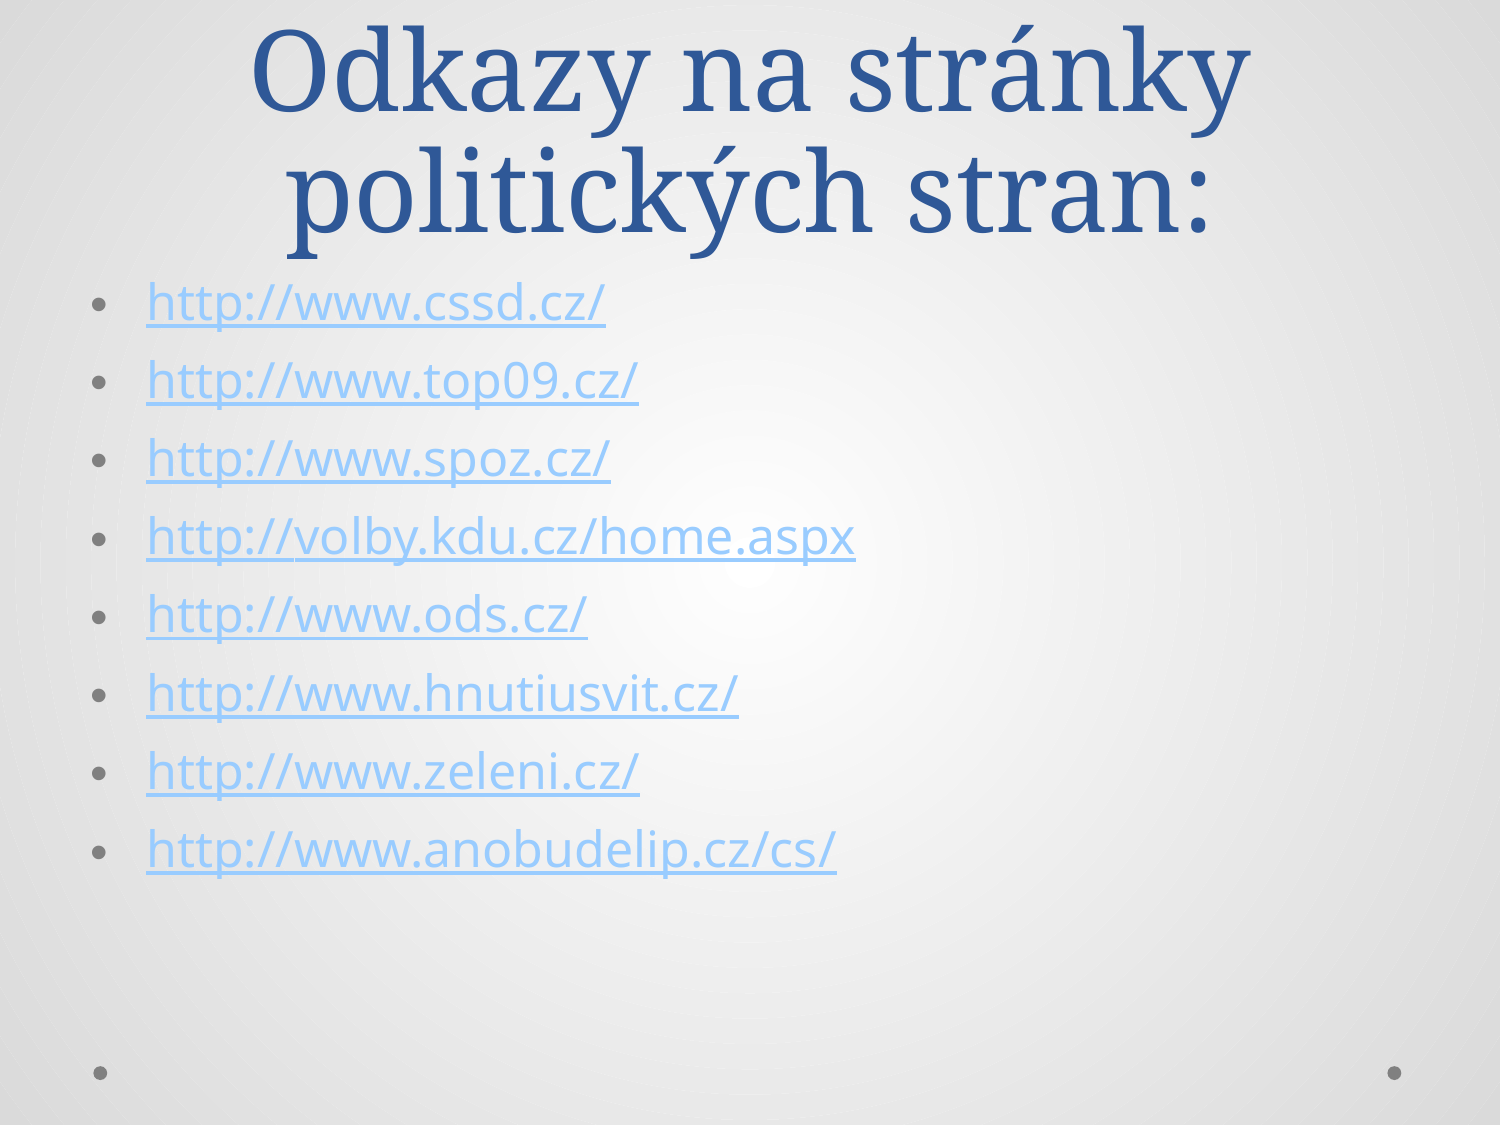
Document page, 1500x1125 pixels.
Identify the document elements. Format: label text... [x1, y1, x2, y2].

title Odkazy na stránky politických stran: [75, 0, 1425, 262]
list http://www.cssd.cz/ http://www.top09.cz/ http://www.spoz.cz/ http://volby.kdu.cz/home.aspx http://www.ods.cz/ http://www.hnutiusvit.cz/ http://www.zeleni.cz/ http://www.anobudelip.cz/cs/ [75, 262, 1425, 1005]
